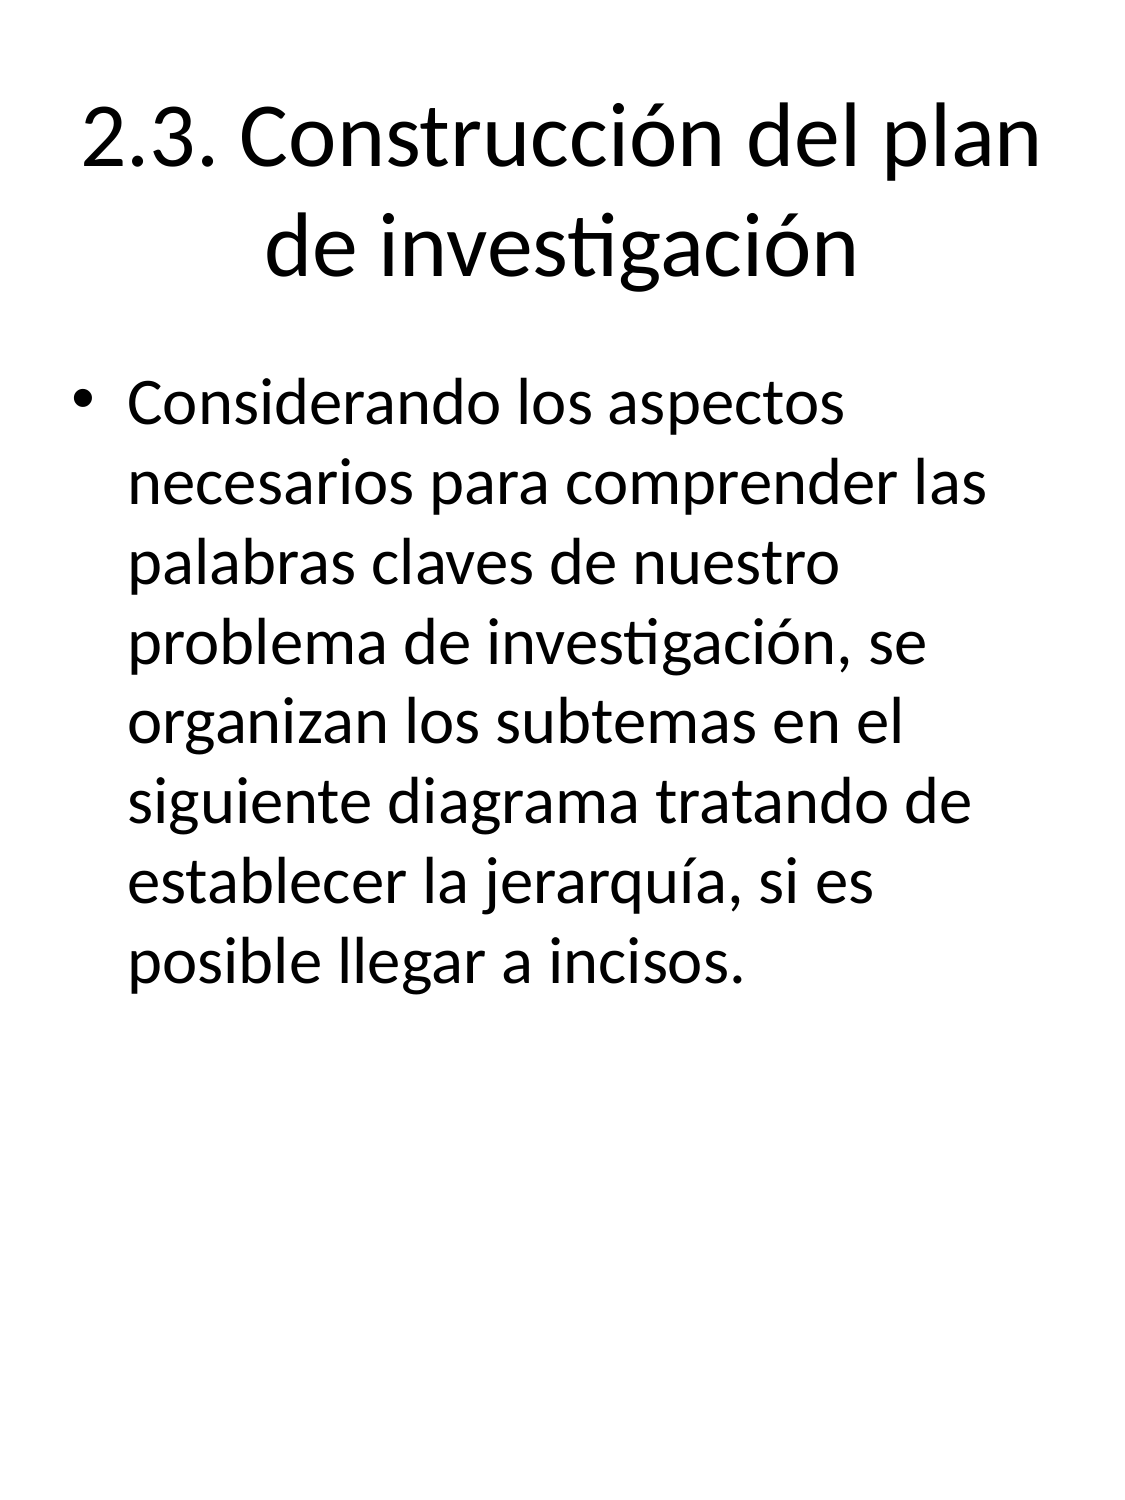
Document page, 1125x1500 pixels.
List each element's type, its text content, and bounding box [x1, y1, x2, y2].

title 2.3. Construcción del plan de investigación [56, 60, 1069, 310]
list Considerando los aspectos necesarios para comprender las palabras claves de nuestro problema de investigación, se organizan los subtemas en el siguiente diagrama tratando de establecer la jerarquía, si es posible llegar a incisos. [56, 350, 1069, 1340]
